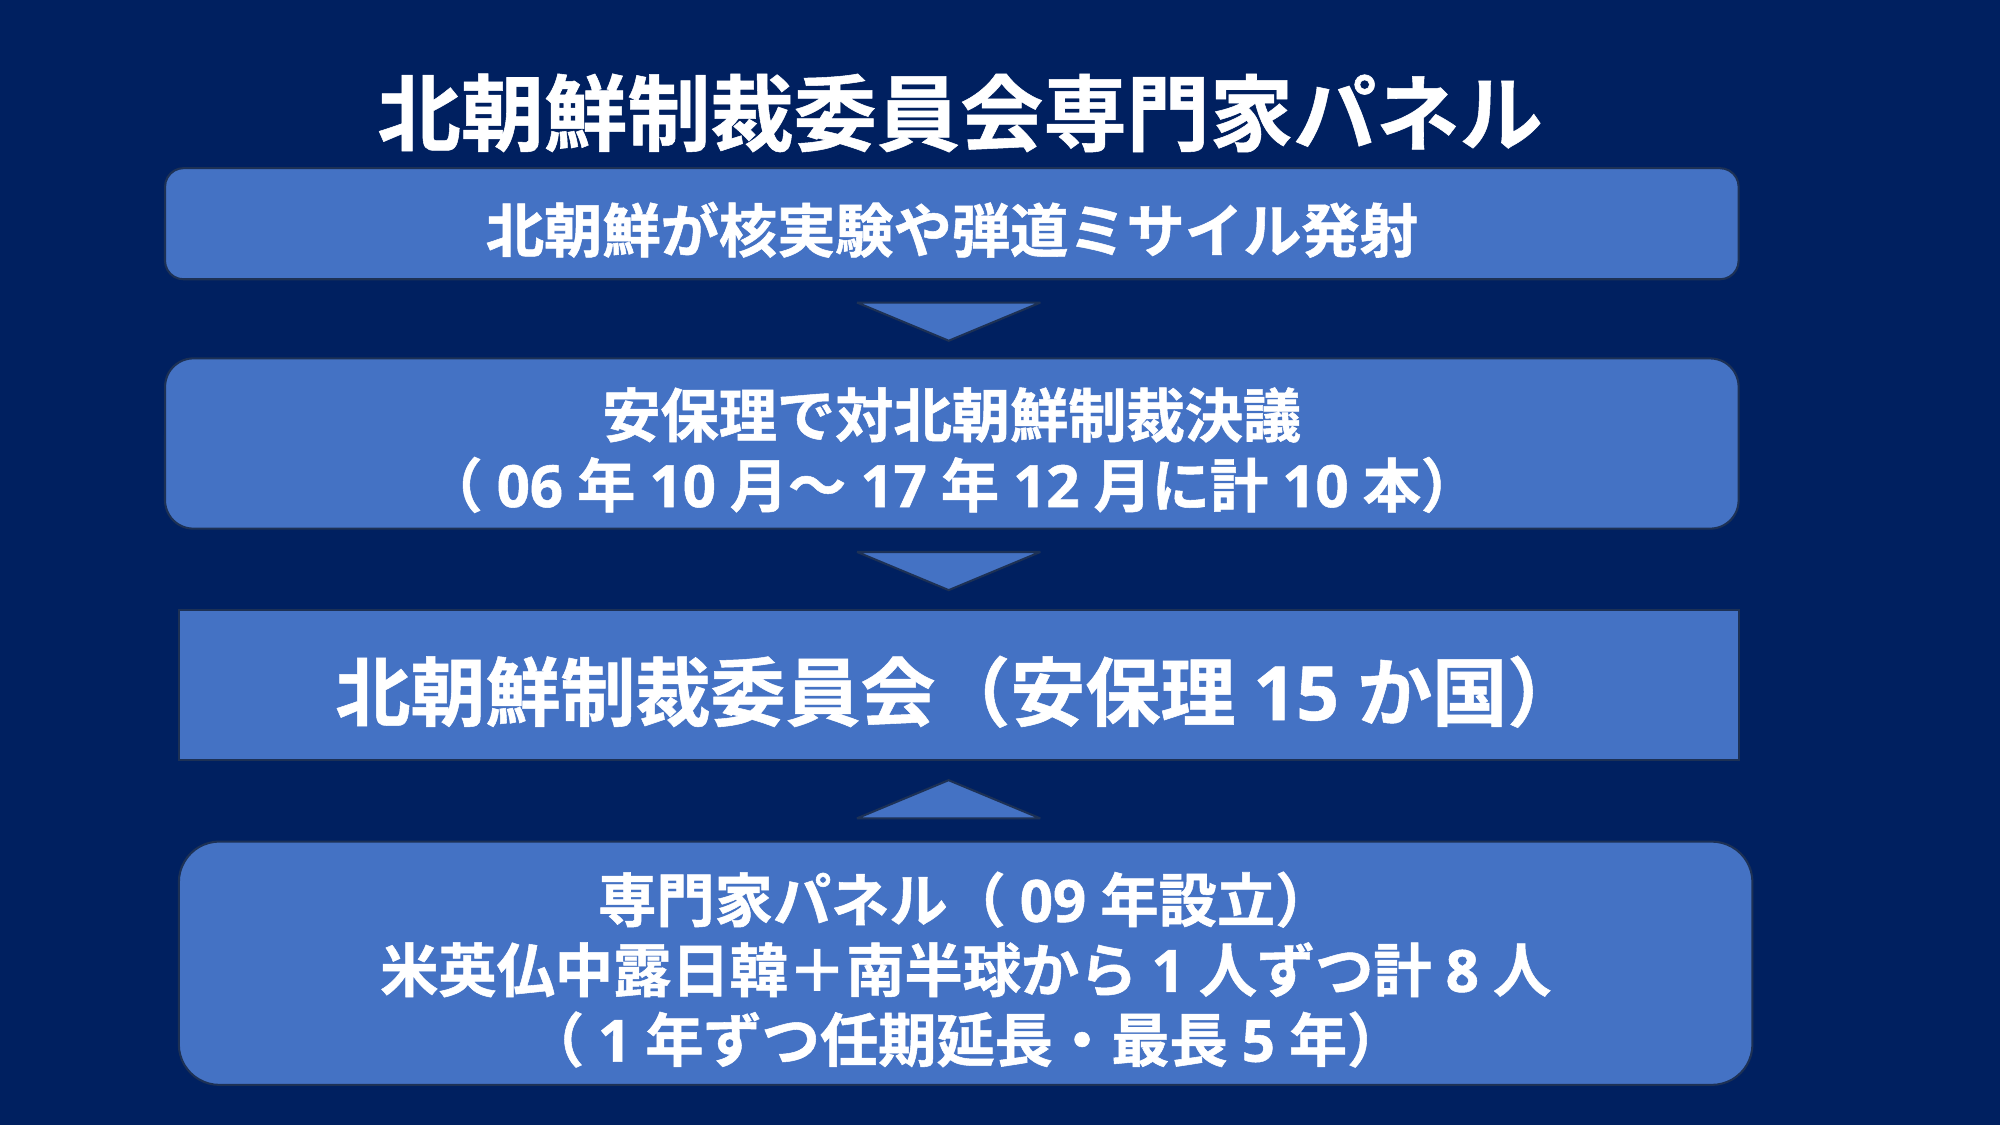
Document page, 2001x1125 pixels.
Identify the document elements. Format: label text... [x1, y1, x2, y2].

text_box 北朝鮮が核実験や弾道ミサイル発射 [163, 167, 1740, 281]
text_box [856, 301, 1041, 342]
text_box [856, 550, 1041, 592]
text_box [856, 779, 1041, 820]
text_box 専門家パネル（09年設立） 米英仏中露日韓＋南半球から1人ずつ計8人 （1年ずつ任期延長・最長5年） [177, 840, 1754, 1086]
text_box 安保理で対北朝鮮制裁決議 （06年10月～17年12月に計10本） [163, 357, 1740, 530]
text_box 北朝鮮制裁委員会（安保理15か国） [178, 609, 1740, 761]
text_box 北朝鮮制裁委員会専門家パネル [125, 0, 1796, 162]
